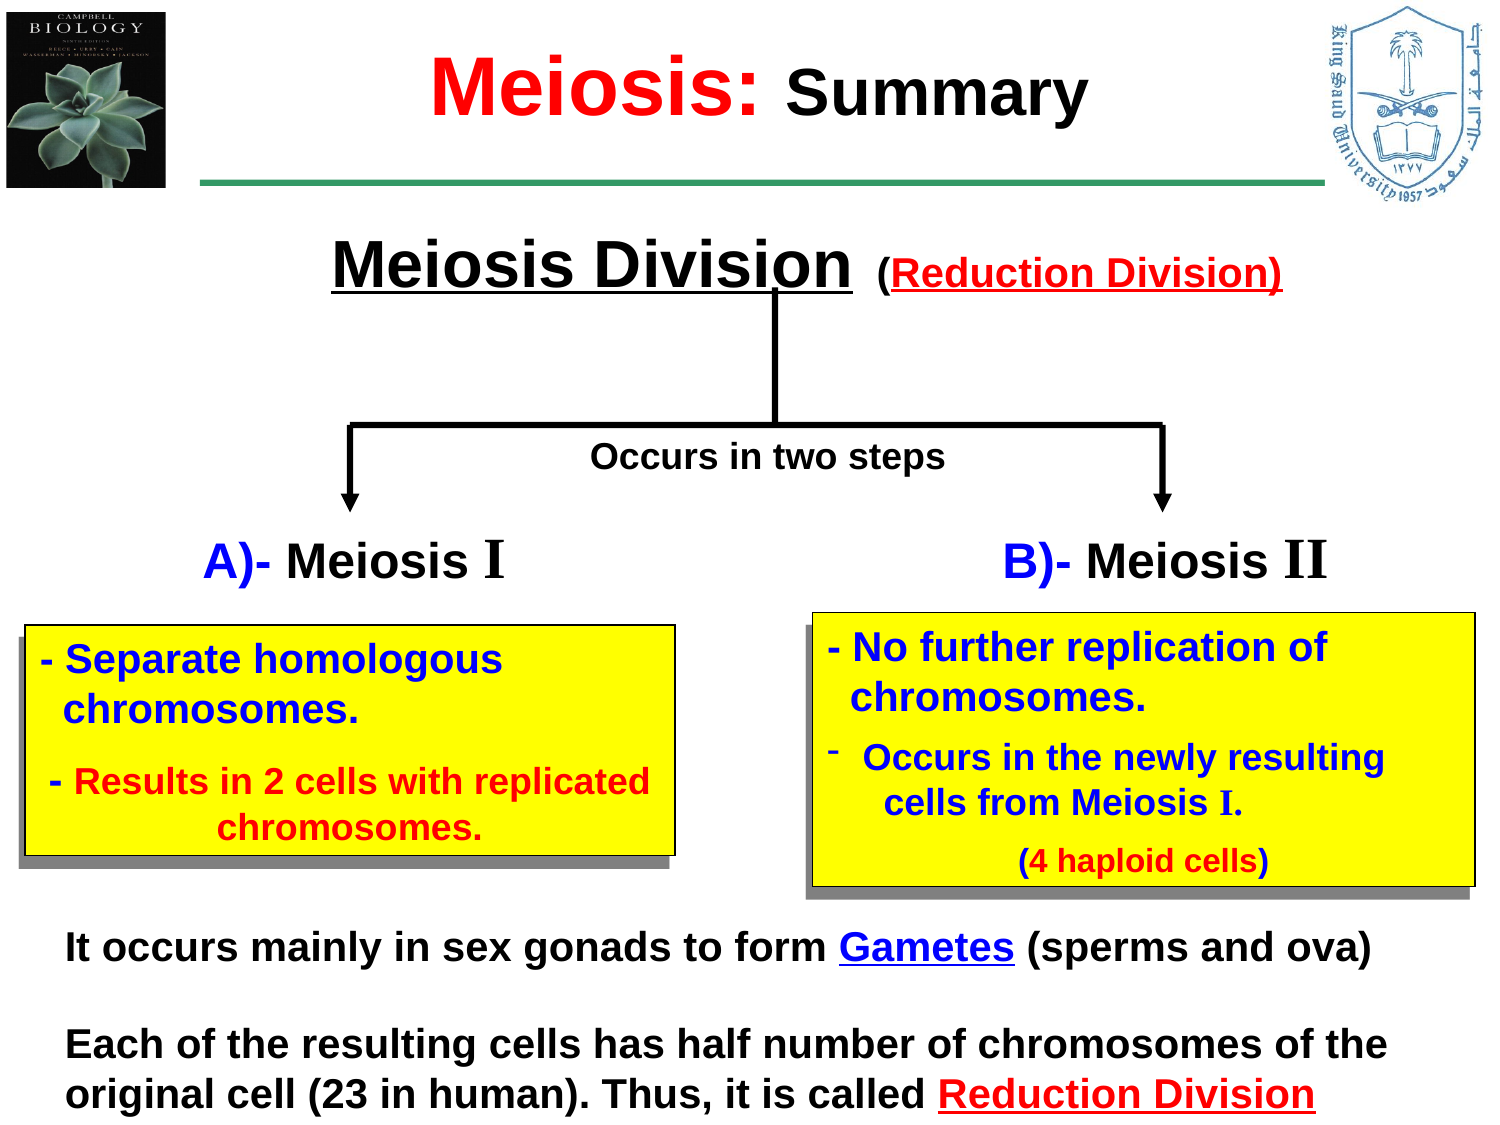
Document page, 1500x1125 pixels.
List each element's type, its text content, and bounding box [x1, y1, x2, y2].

text_box B)- Meiosis II [987, 512, 1363, 598]
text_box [349, 287, 1163, 513]
text_box It occurs mainly in sex gonads to form Gametes (sperms and ova) [49, 912, 1413, 978]
text_box A)- Meiosis I [187, 512, 550, 598]
text_box - No further replication of chromosomes. Occurs in the newly resulting cells from Meiosis I. (4 haploid cells) [812, 612, 1475, 887]
text_box Each of the resulting cells has half number of chromosomes of the original cell (23 in human). Thus, it is called Reduction Division [50, 1009, 1438, 1125]
text_box - Separate homologous chromosomes. - Results in 2 cells with replicated chromosomes. [24, 624, 675, 856]
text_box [5, 0, 1488, 209]
title Meiosis Division (Reduction Division) [262, 216, 1375, 300]
